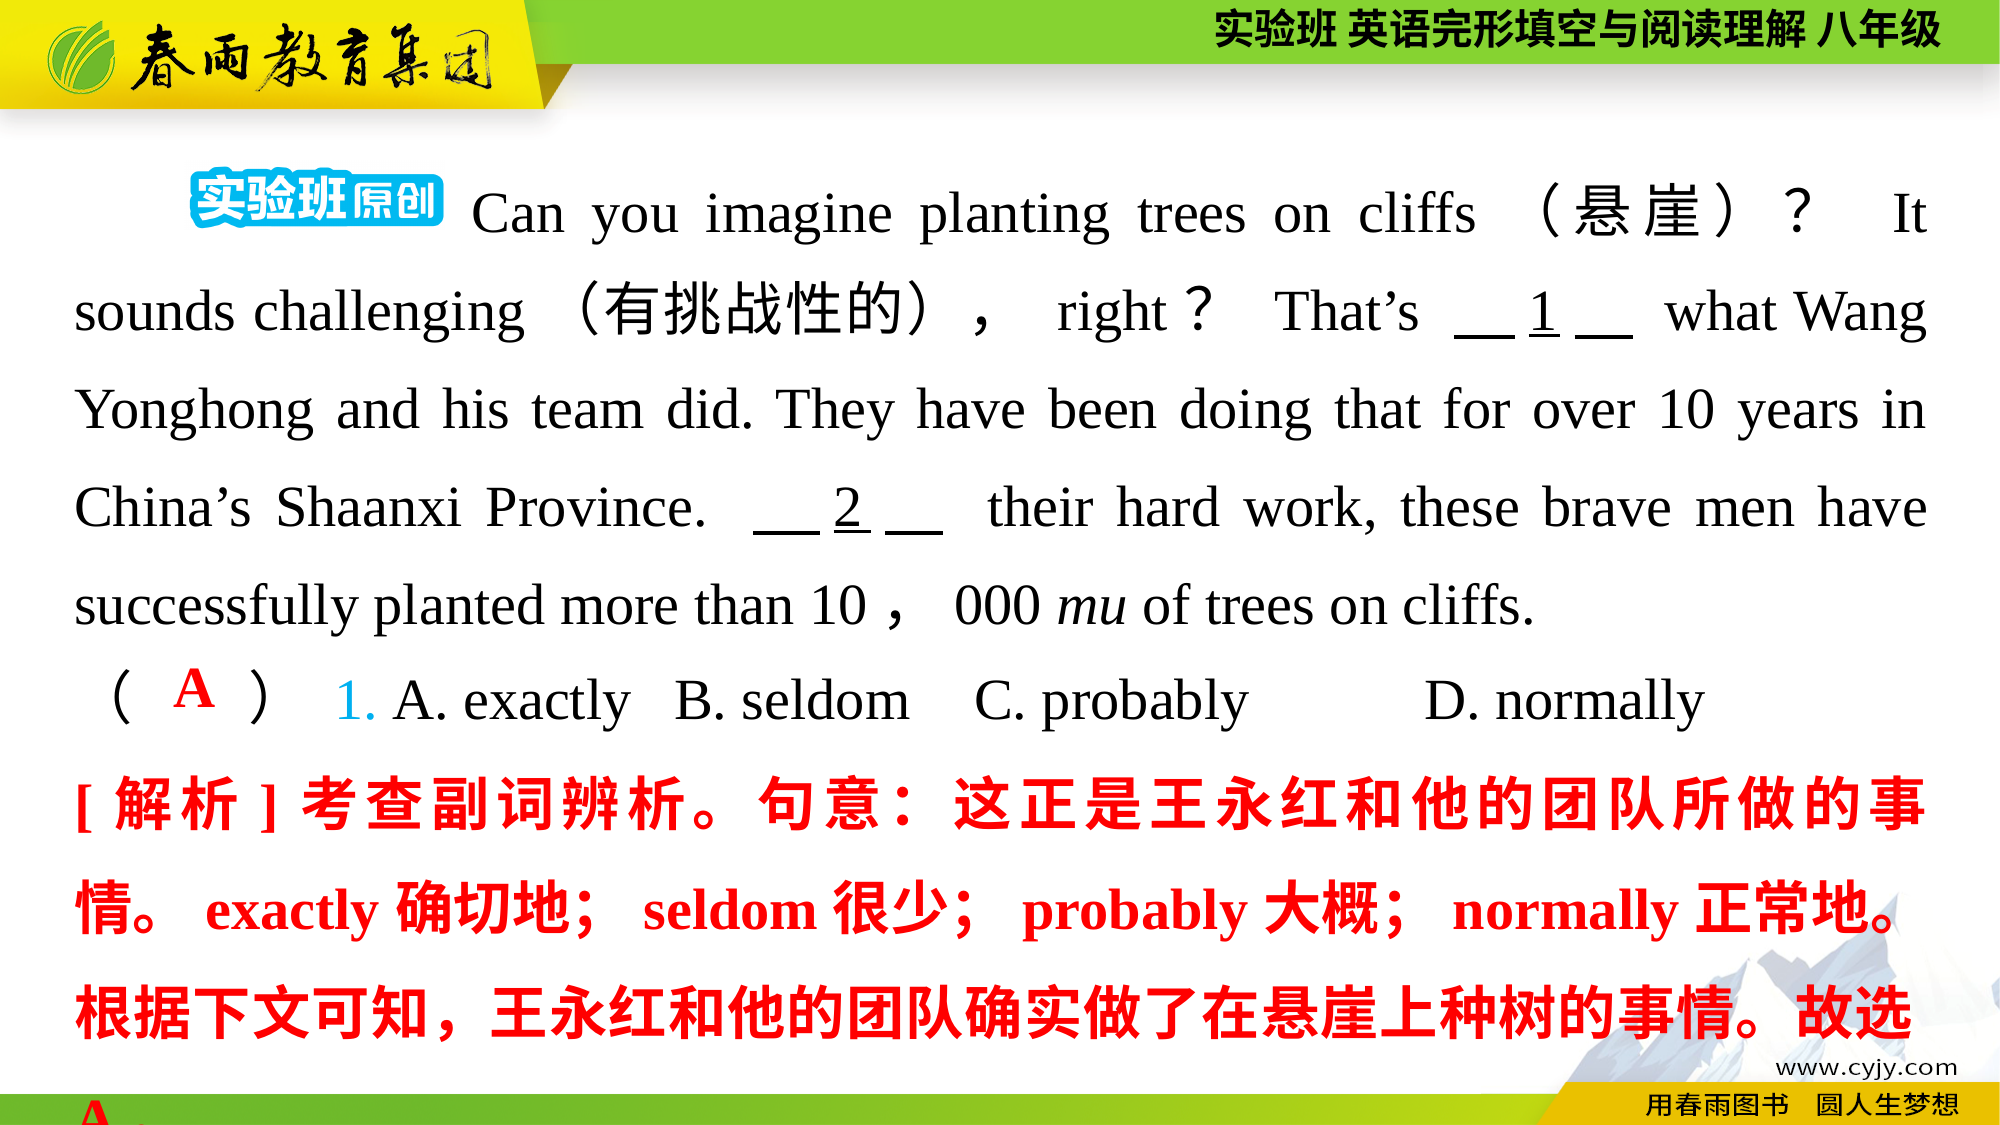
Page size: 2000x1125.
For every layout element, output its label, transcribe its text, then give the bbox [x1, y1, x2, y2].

text_box A [158, 642, 231, 724]
text_box （ ） 1. A. exactly B. seldom C. probably D. normally [59, 618, 1944, 724]
list Can you imagine planting trees on cliffs（悬崖）？ It sounds challenging（有挑战性的）， right？ That’s 1 what Wang Yonghong and his team did. They have been doing that for over 10 years in China’s Shaanxi Province. 2 their hard work, these brave men have successfully planted more than 10，000 mu of trees on cliffs. [59, 138, 1944, 618]
picture [184, 160, 445, 230]
text_box [解析]考查副词辨析。句意：这正是王永红和他的团队所做的事情。exactly确切地；seldom很少；probably大概；normally正常地。根据下文可知，王永红和他的团队确实做了在悬崖上种树的事情。故选A。 [59, 724, 1944, 1125]
picture [0, 0, 2000, 1125]
